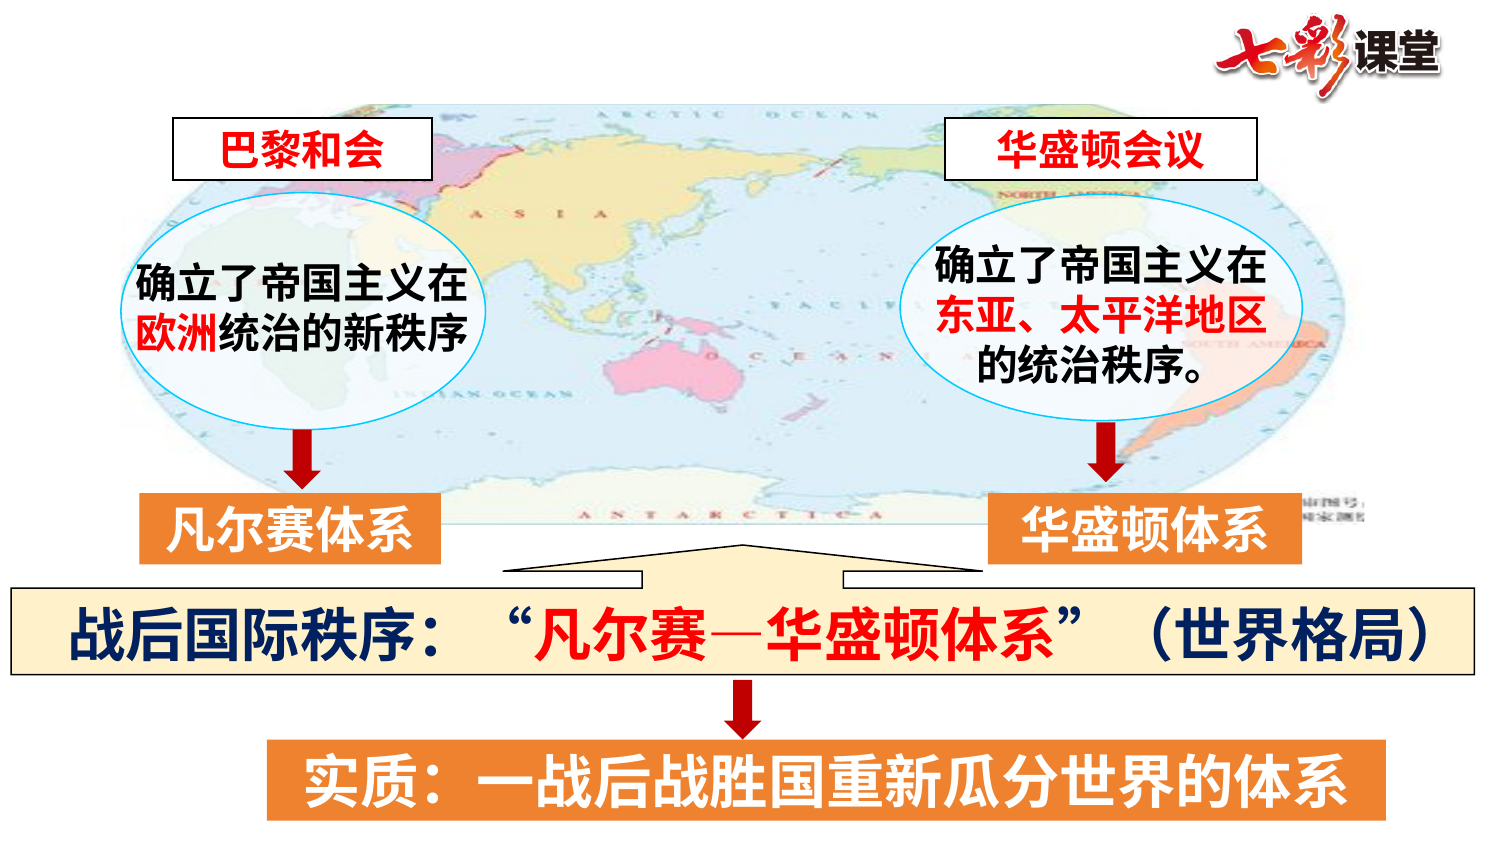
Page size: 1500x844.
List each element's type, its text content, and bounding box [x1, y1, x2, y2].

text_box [112, 192, 492, 431]
text_box 凡尔赛体系 [139, 526, 441, 565]
text_box [11, 545, 1475, 675]
picture [120, 8, 1447, 526]
text_box 实质：一战后战胜国重新瓜分世界的体系 [266, 739, 1386, 821]
text_box 战后国际秩序：“凡尔赛—华盛顿体系”（世界格局） [37, 592, 1494, 674]
text_box [721, 678, 765, 742]
text_box 华盛顿体系 [987, 526, 1303, 565]
